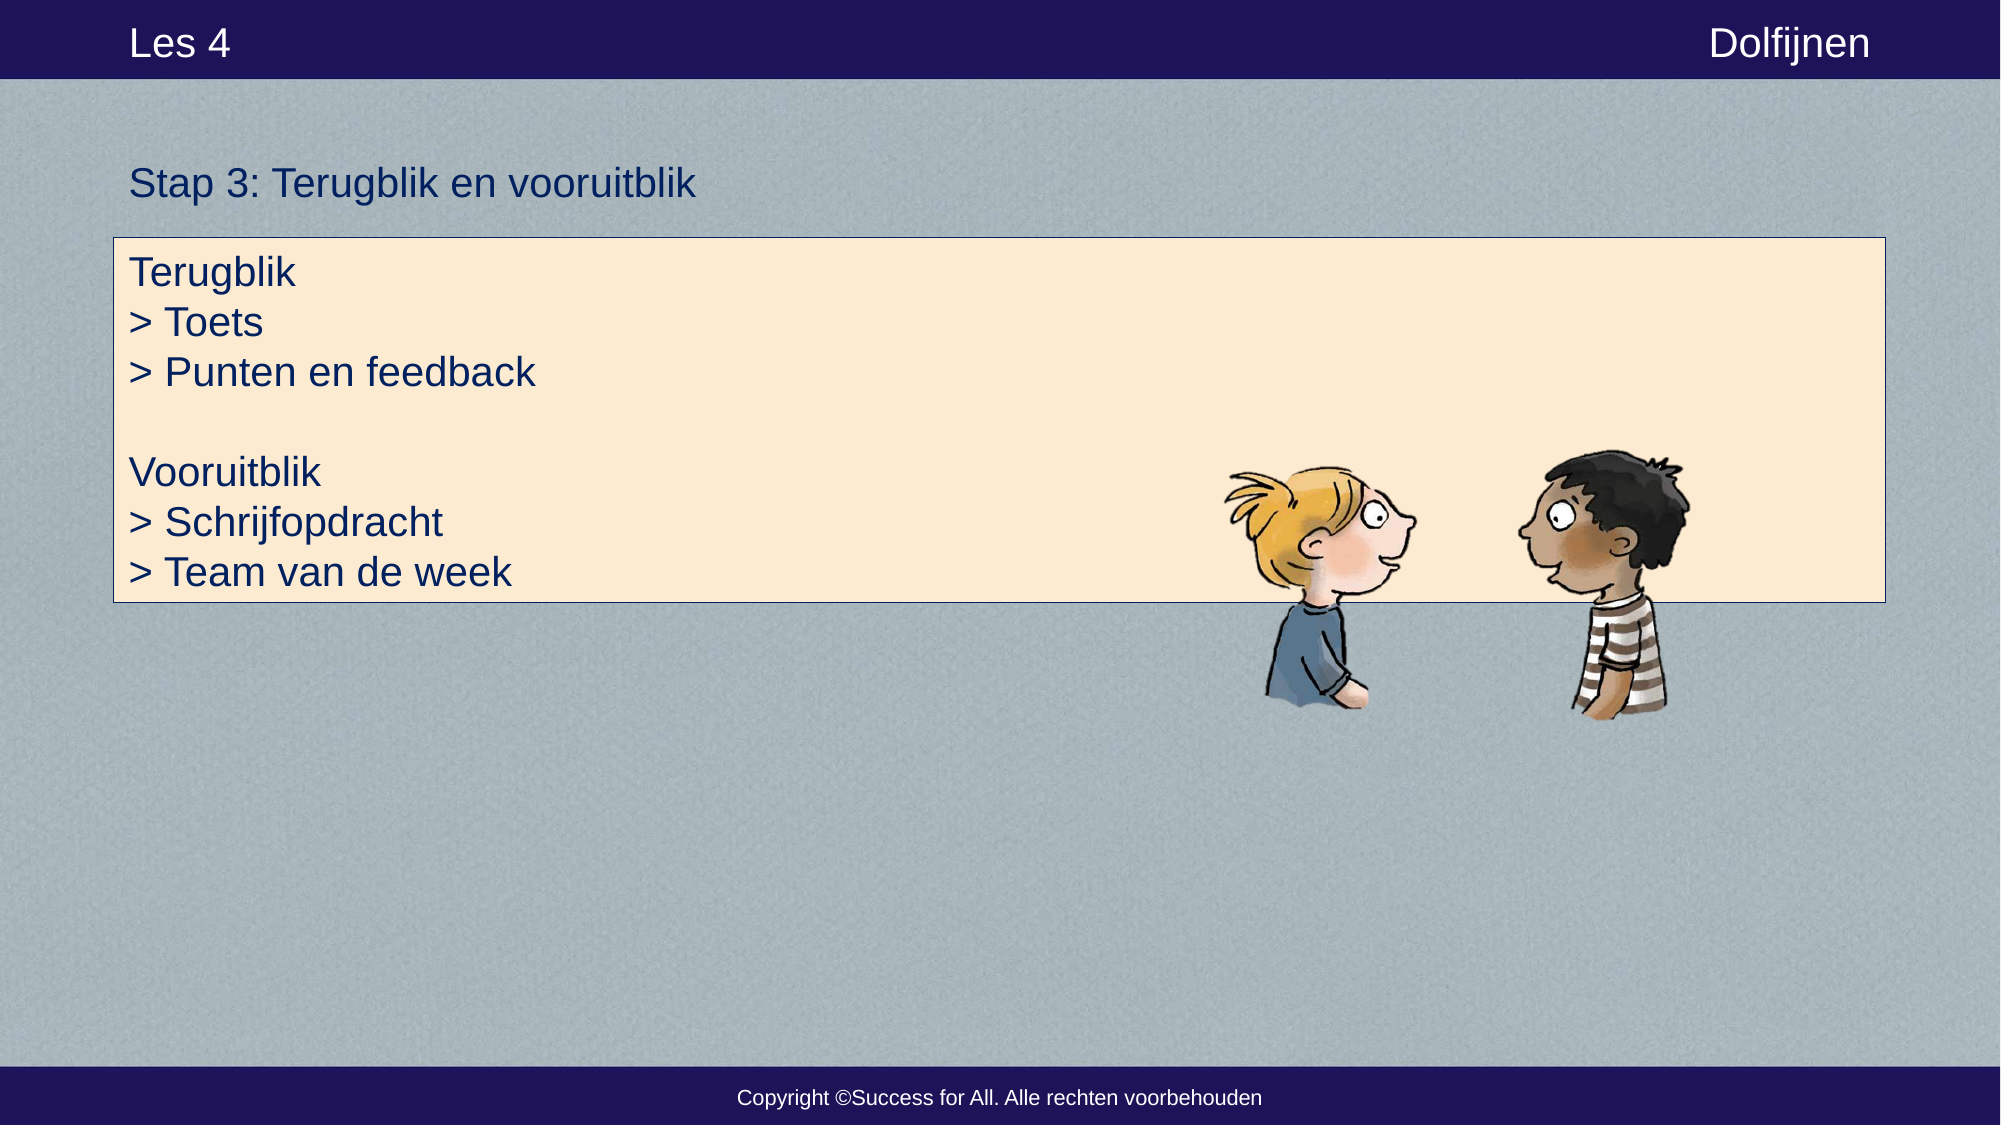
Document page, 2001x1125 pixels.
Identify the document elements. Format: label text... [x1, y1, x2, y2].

text_box Terugblik > Toets > Punten en feedback Vooruitblik > Schrijfopdracht > Team van de week [113, 237, 1886, 603]
text_box Les 4 [114, 8, 354, 73]
text_box Copyright ©Success for All. Alle rechten voorbehouden [0, 1076, 2000, 1125]
picture [0, 0, 2001, 1125]
text_box Stap 3: Terugblik en vooruitblik [113, 148, 1635, 214]
text_box Dolfijnen [999, 8, 1886, 73]
